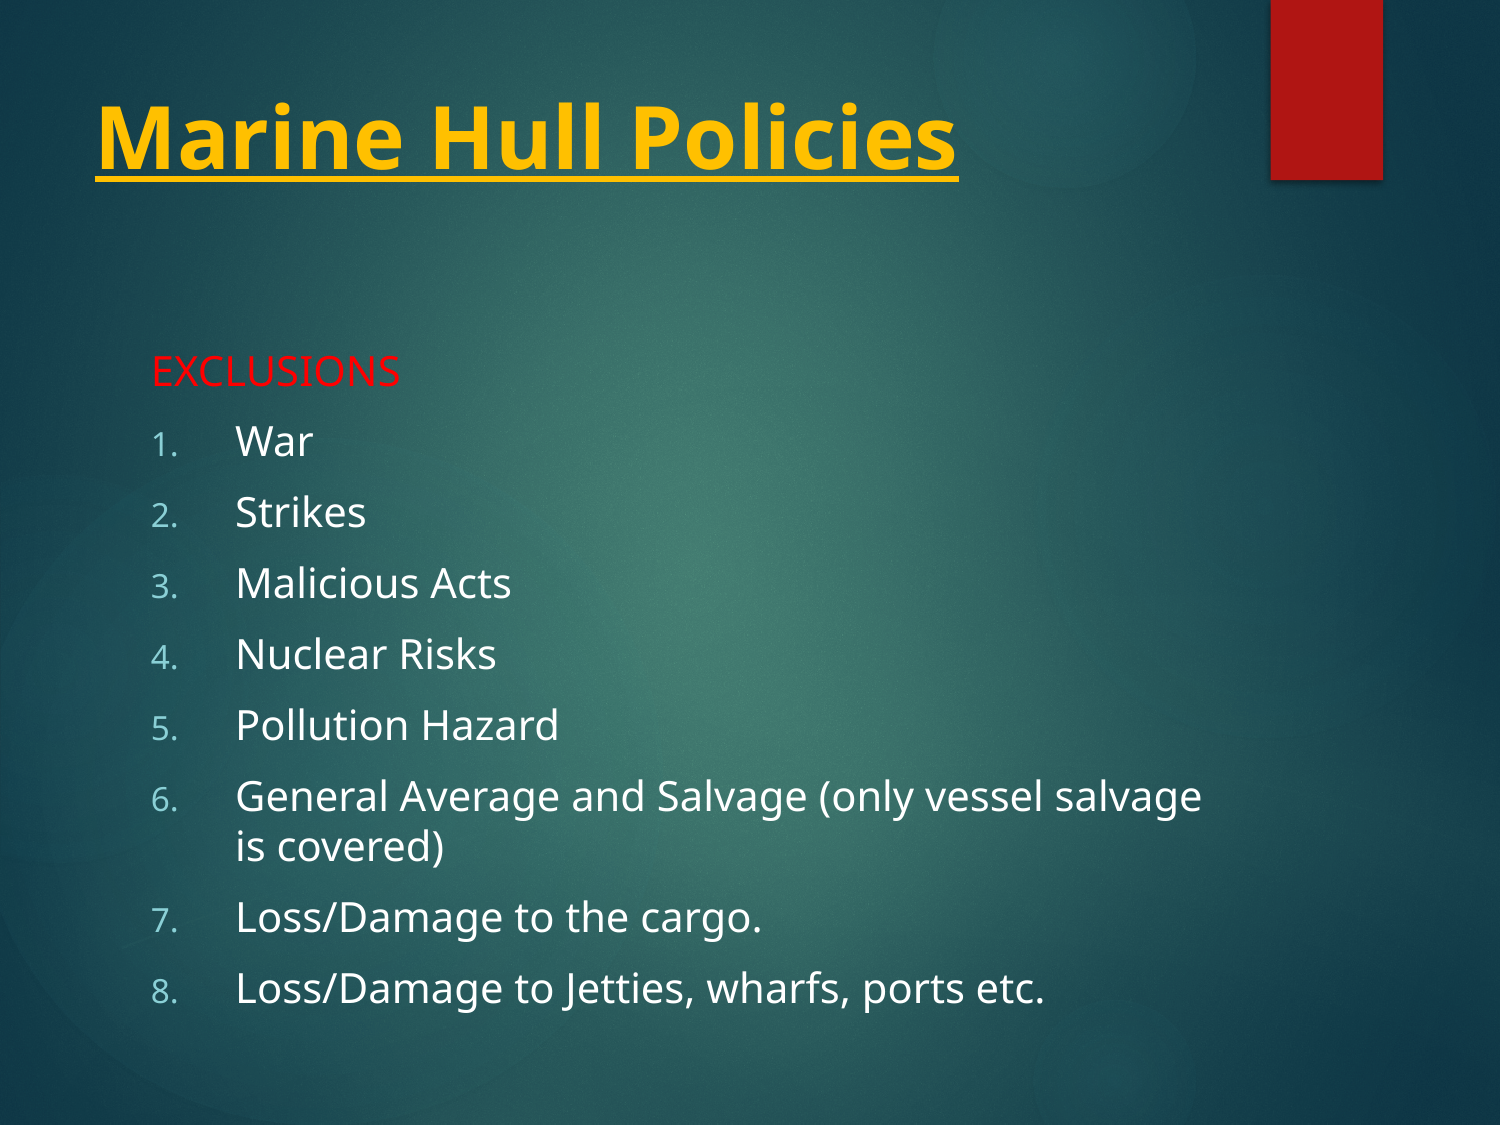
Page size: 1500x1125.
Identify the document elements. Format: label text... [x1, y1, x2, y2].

title Marine Hull Policies [79, 74, 1237, 304]
list EXCLUSIONS War Strikes Malicious Acts Nuclear Risks Pollution Hazard General Average and Salvage (only vessel salvage is covered) Loss/Damage to the cargo. Loss/Damage to Jetties, wharfs, ports etc. [135, 336, 1237, 1025]
